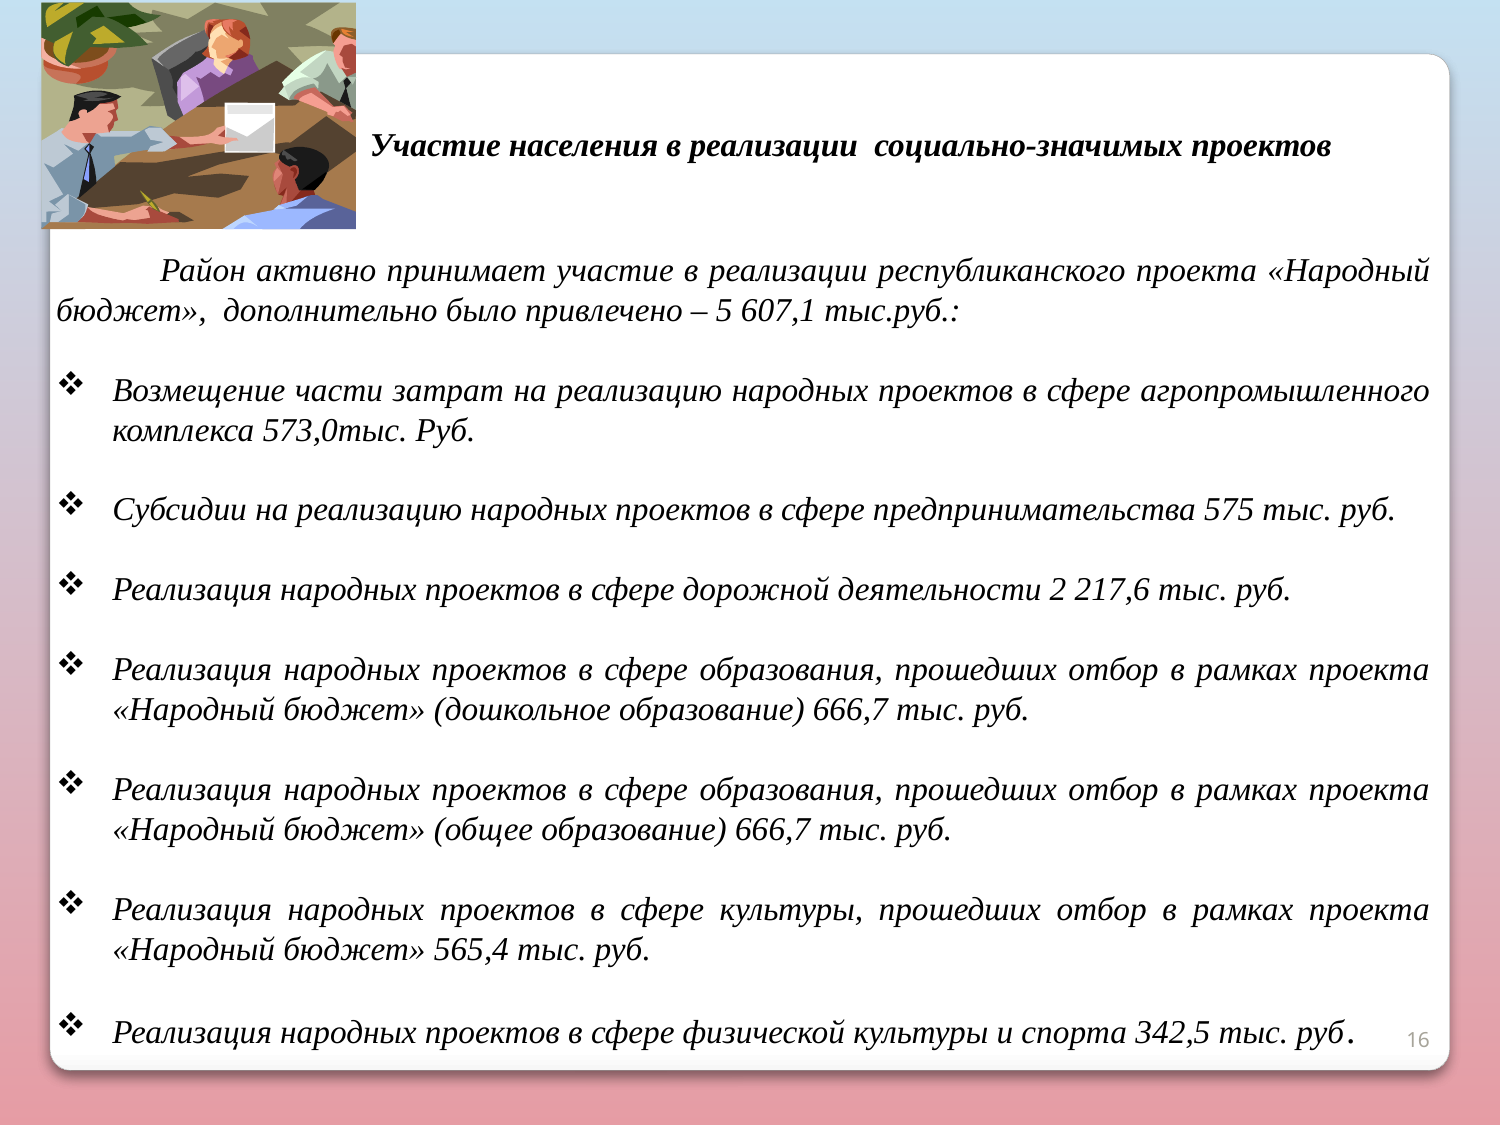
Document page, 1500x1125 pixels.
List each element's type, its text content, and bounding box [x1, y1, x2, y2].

text_box Участие населения в реализации социально-значимых проектов Район активно принимает участие в реализации республиканского проекта «Народный бюджет», дополнительно было привлечено – 5 607,1 тыс.руб.: Возмещение части затрат на реализацию народных проектов в сфере агропромышленного комплекса 573,0тыс. Руб. Субсидии на реализацию народных проектов в сфере предпринимательства 575 тыс. руб. Реализация народных проектов в сфере дорожной деятельности 2 217,6 тыс. руб. Реализация народных проектов в сфере образования, прошедших отбор в рамках проекта «Народный бюджет» (дошкольное образование) 666,7 тыс. руб. Реализация народных проектов в сфере образования, прошедших отбор в рамках проекта «Народный бюджет» (общее образование) 666,7 тыс. руб. Реализация народных проектов в сфере культуры, прошедших отбор в рамках проекта «Народный бюджет» 565,4 тыс. руб. Реализация народных проектов в сфере физической культуры и спорта 342,5 тыс. руб. [41, 30, 1447, 1125]
picture [41, 0, 361, 232]
